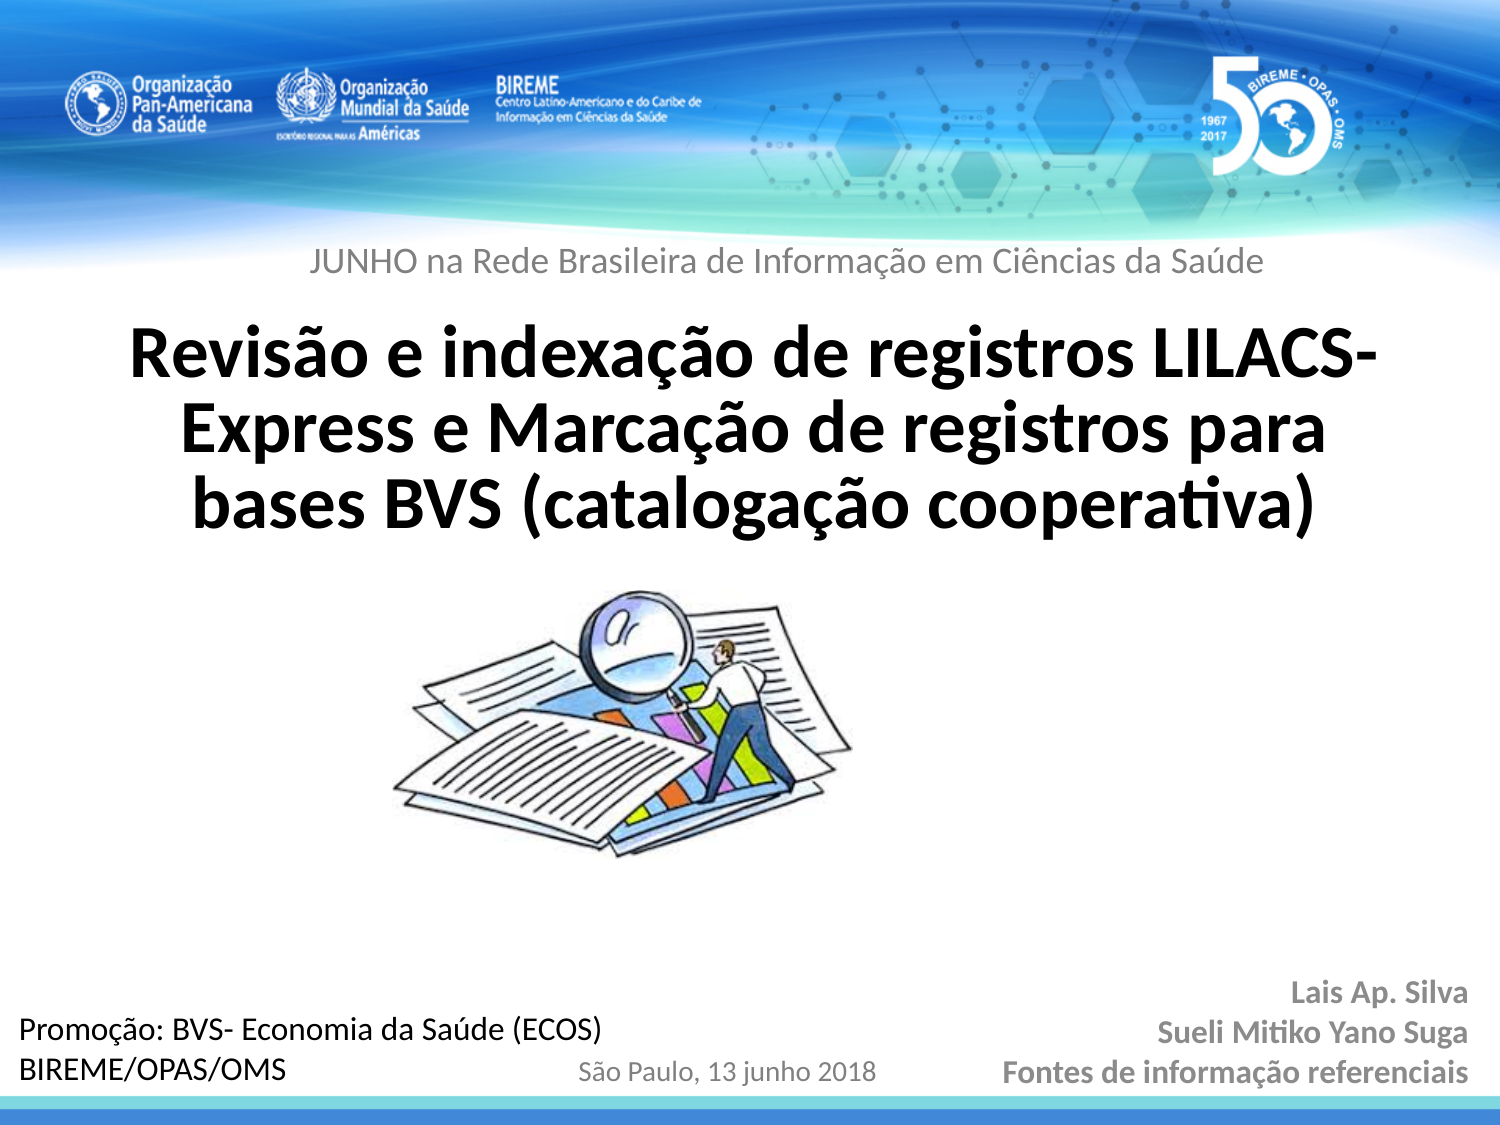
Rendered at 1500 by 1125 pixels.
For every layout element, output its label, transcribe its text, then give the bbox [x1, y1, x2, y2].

text_box JUNHO na Rede Brasileira de Informação em Ciências da Saúde [294, 229, 1281, 289]
picture [0, 0, 1500, 1125]
slide_number Lais Ap. Silva Sueli Mitiko Yano Suga Fontes de informação referenciais [976, 924, 1485, 1096]
text_box São Paulo, 13 junho 2018 [563, 1044, 894, 1095]
title Revisão e indexação de registros LILACS-Express e Marcação de registros para bases BVS (catalogação cooperativa) [110, 304, 1400, 565]
text_box Promoção: BVS- Economia da Saúde (ECOS) BIREME/OPAS/OMS [4, 999, 619, 1094]
